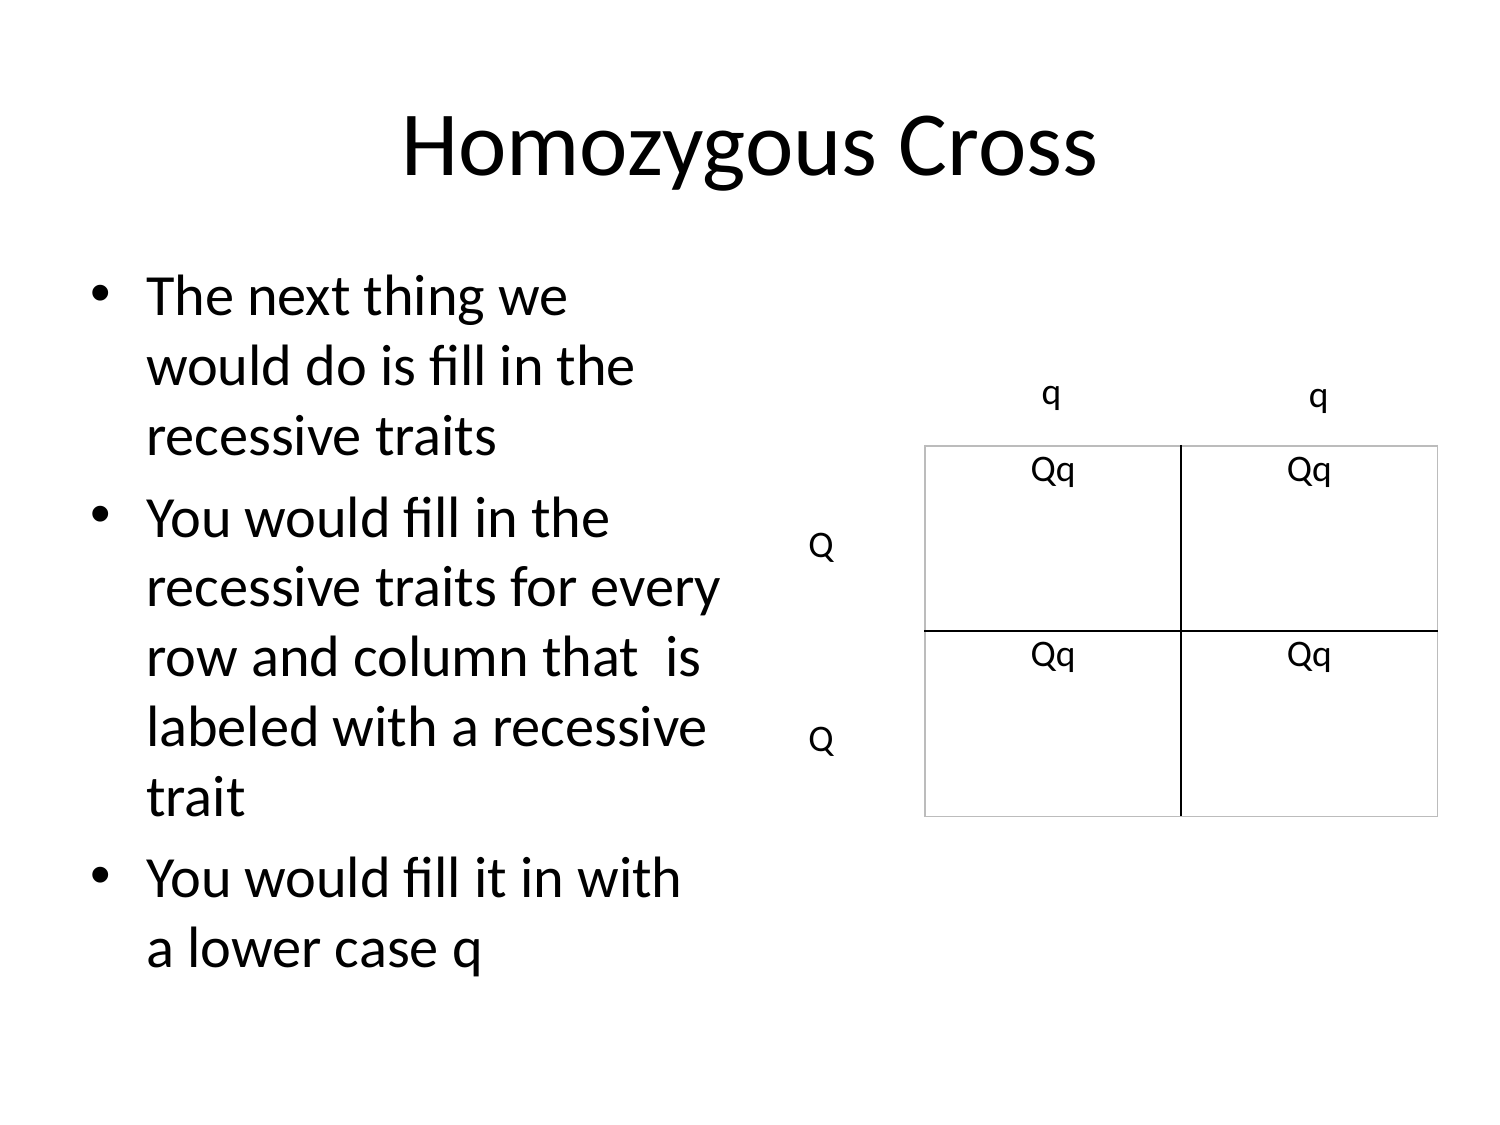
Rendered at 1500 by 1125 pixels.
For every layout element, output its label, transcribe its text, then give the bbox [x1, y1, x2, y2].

table_cell Qq [1182, 632, 1437, 816]
text_box Q [739, 512, 903, 573]
text_box q [1267, 362, 1371, 423]
list The next thing we would do is fill in the recessive traits You would fill in the recessive traits for every row and column that is labeled with a recessive trait You would fill it in with a lower case q [75, 249, 738, 993]
table_cell Qq [926, 632, 1180, 816]
text_box q [999, 360, 1104, 420]
table_header Qq [926, 447, 1180, 630]
table_header Qq [1182, 447, 1437, 630]
text_box Q [739, 706, 903, 767]
title Homozygous Cross [75, 45, 1425, 233]
